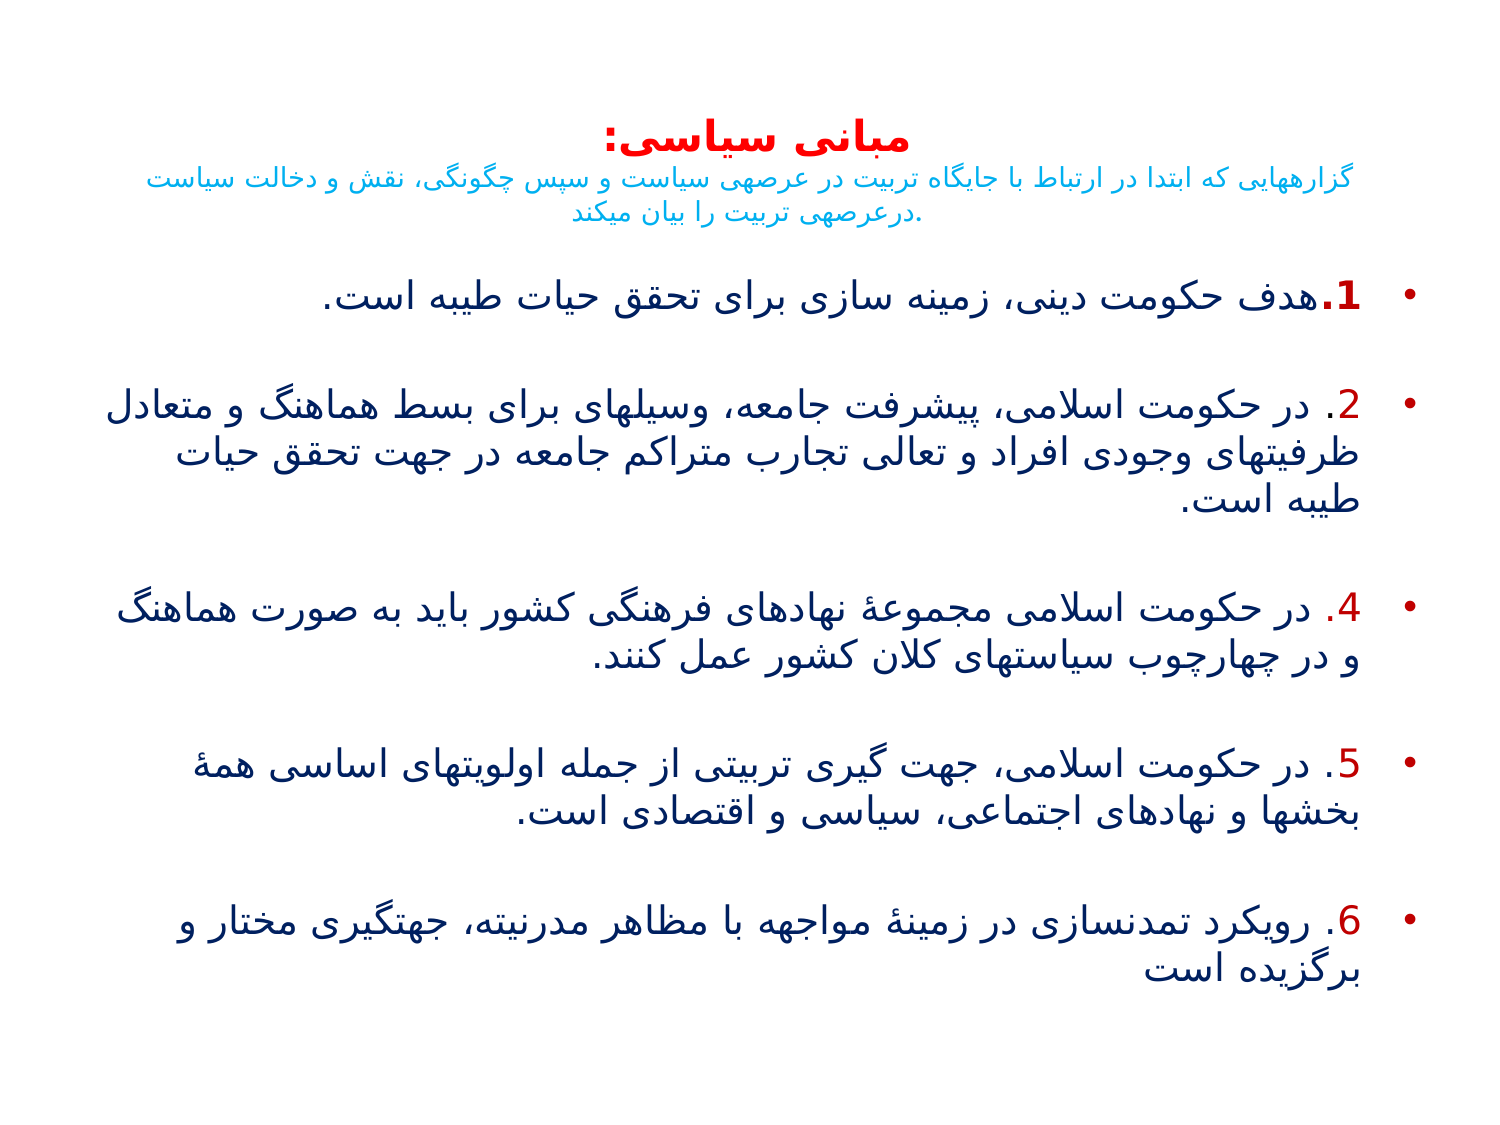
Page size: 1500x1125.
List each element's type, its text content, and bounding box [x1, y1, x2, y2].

title مبانی سیاسی: گزاره‏هایی که ابتدا در ارتباط با جایگاه تربیت در عرصه‏ی سیاست و سپس چگونگی، نقش و دخالت سیاست درعرصه‏ی تربیت را بیان می‏کند. [75, 101, 1425, 262]
list 1.هدف حکومت دینی، زمینه سازی برای تحقق حیات طیبه است. 2. در حکومت اسلامی، پیشرفت جامعه، وسیله‏ای برای بسط هماهنگ و متعادل ظرفیت‏های وجودی افراد و تعالی تجارب متراکم جامعه در جهت تحقق حیات طیبه است. 4. در حکومت اسلامی مجموعۀ نهادهای فرهنگی کشور باید به صورت هماهنگ و در چهارچوب سیاست‏های کلان کشور عمل کنند. 5. در حکومت اسلامی، جهت گیری تربیتی از جمله اولویت‏های اساسی همۀ بخش‏ها و نهادهای اجتماعی، سیاسی و اقتصادی است. 6. رویکرد تمدن‏سازی در زمینۀ مواجهه با مظاهر مدرنیته، جهت‏گیری مختار و برگزیده است [75, 262, 1425, 1005]
